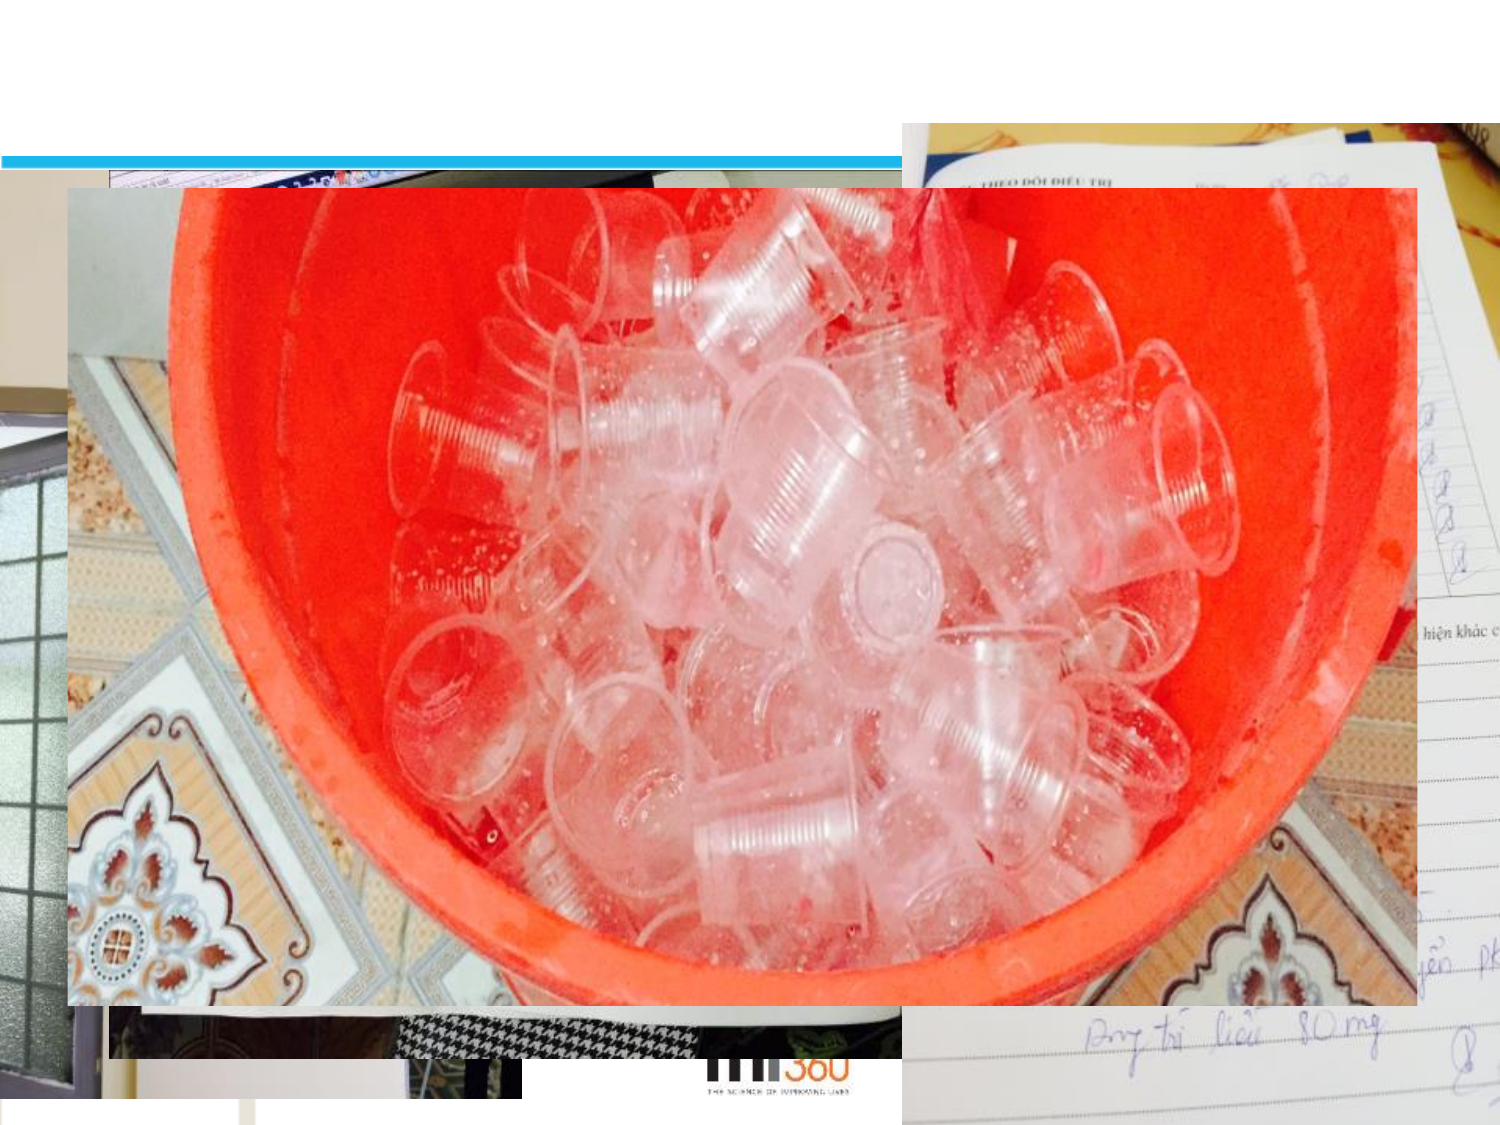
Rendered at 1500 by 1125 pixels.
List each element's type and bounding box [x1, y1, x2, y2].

list [67, 187, 1418, 1006]
picture [0, 122, 1500, 1125]
